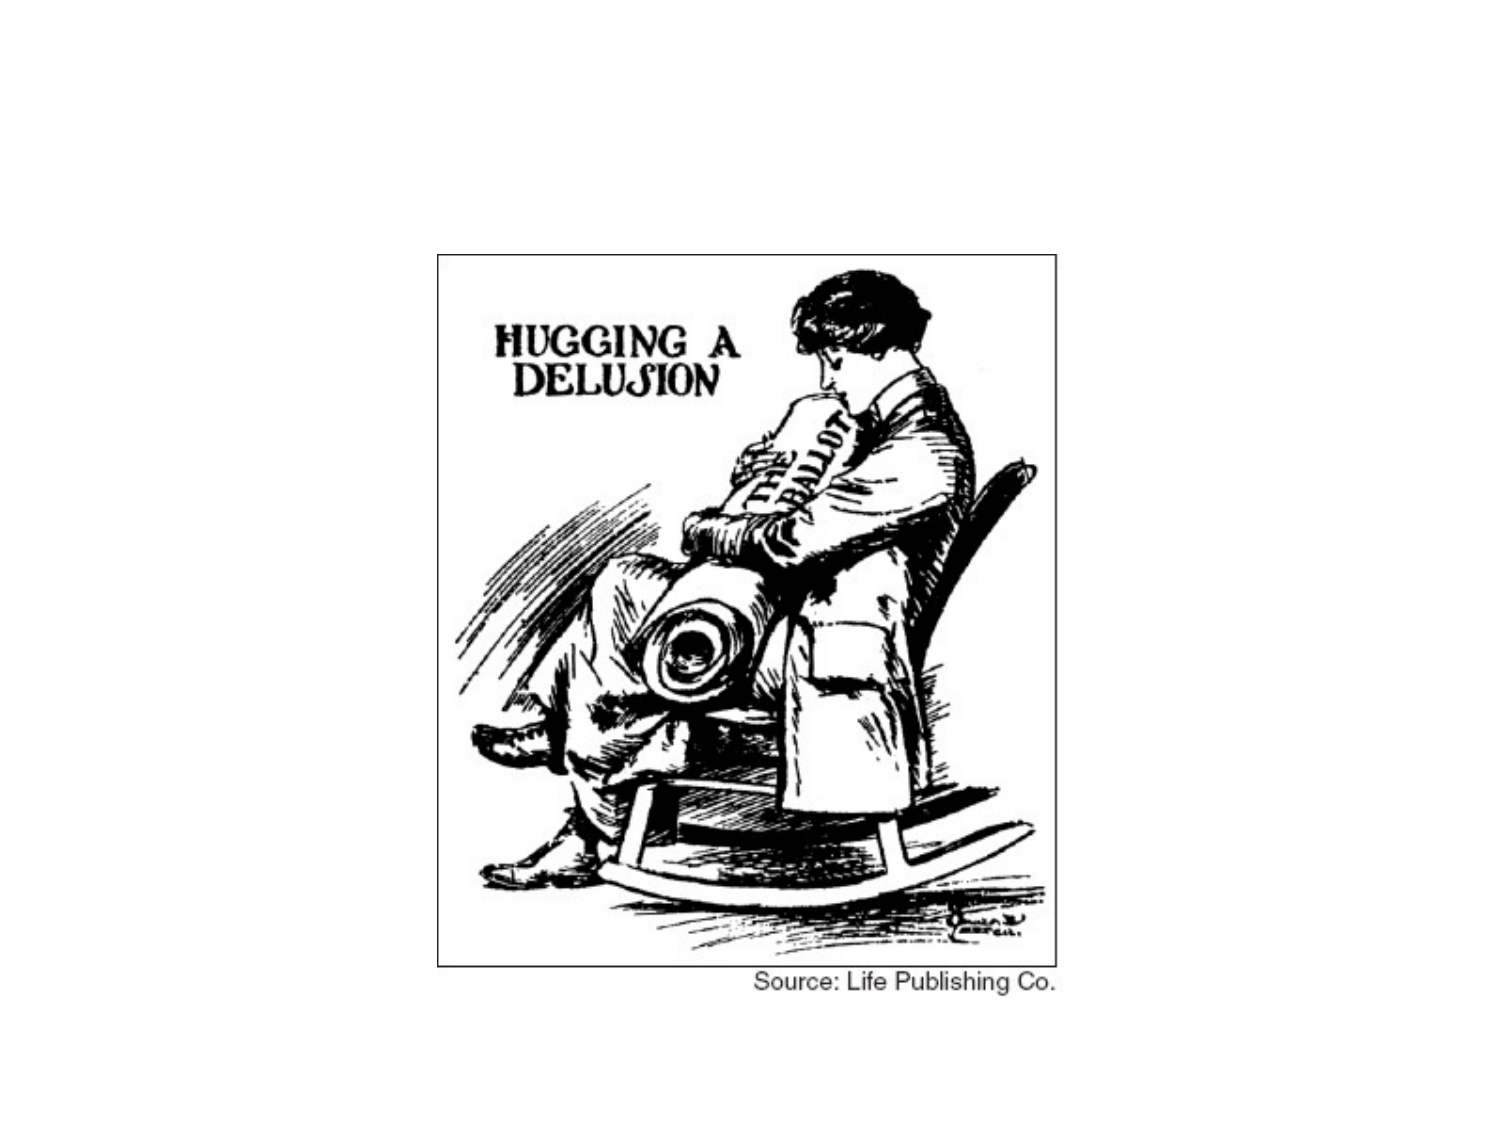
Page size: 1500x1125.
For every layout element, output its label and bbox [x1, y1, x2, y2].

list [74, 254, 1426, 998]
